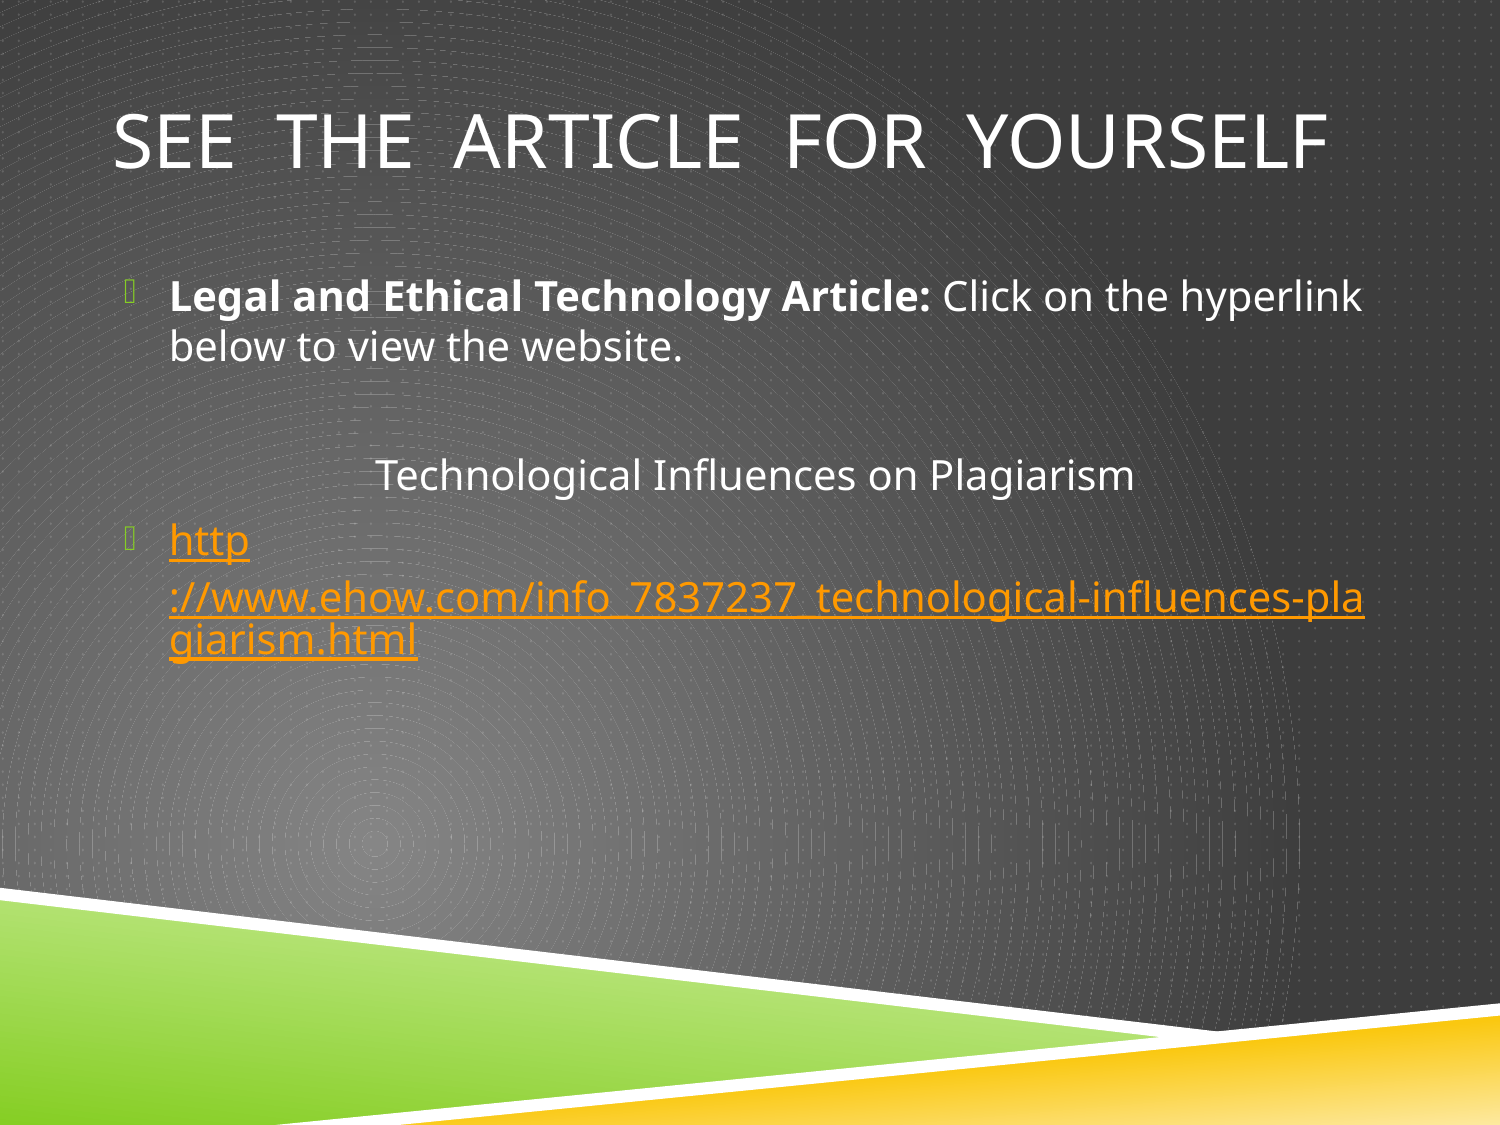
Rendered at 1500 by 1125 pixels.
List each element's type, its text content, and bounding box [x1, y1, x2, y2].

title See The Article for yourself [112, 45, 1388, 233]
list Legal and Ethical Technology Article: Click on the hyperlink below to view the website. Technological Influences on Plagiarism http://www.ehow.com/info_7837237_technological-influences-plagiarism.html [112, 262, 1388, 875]
